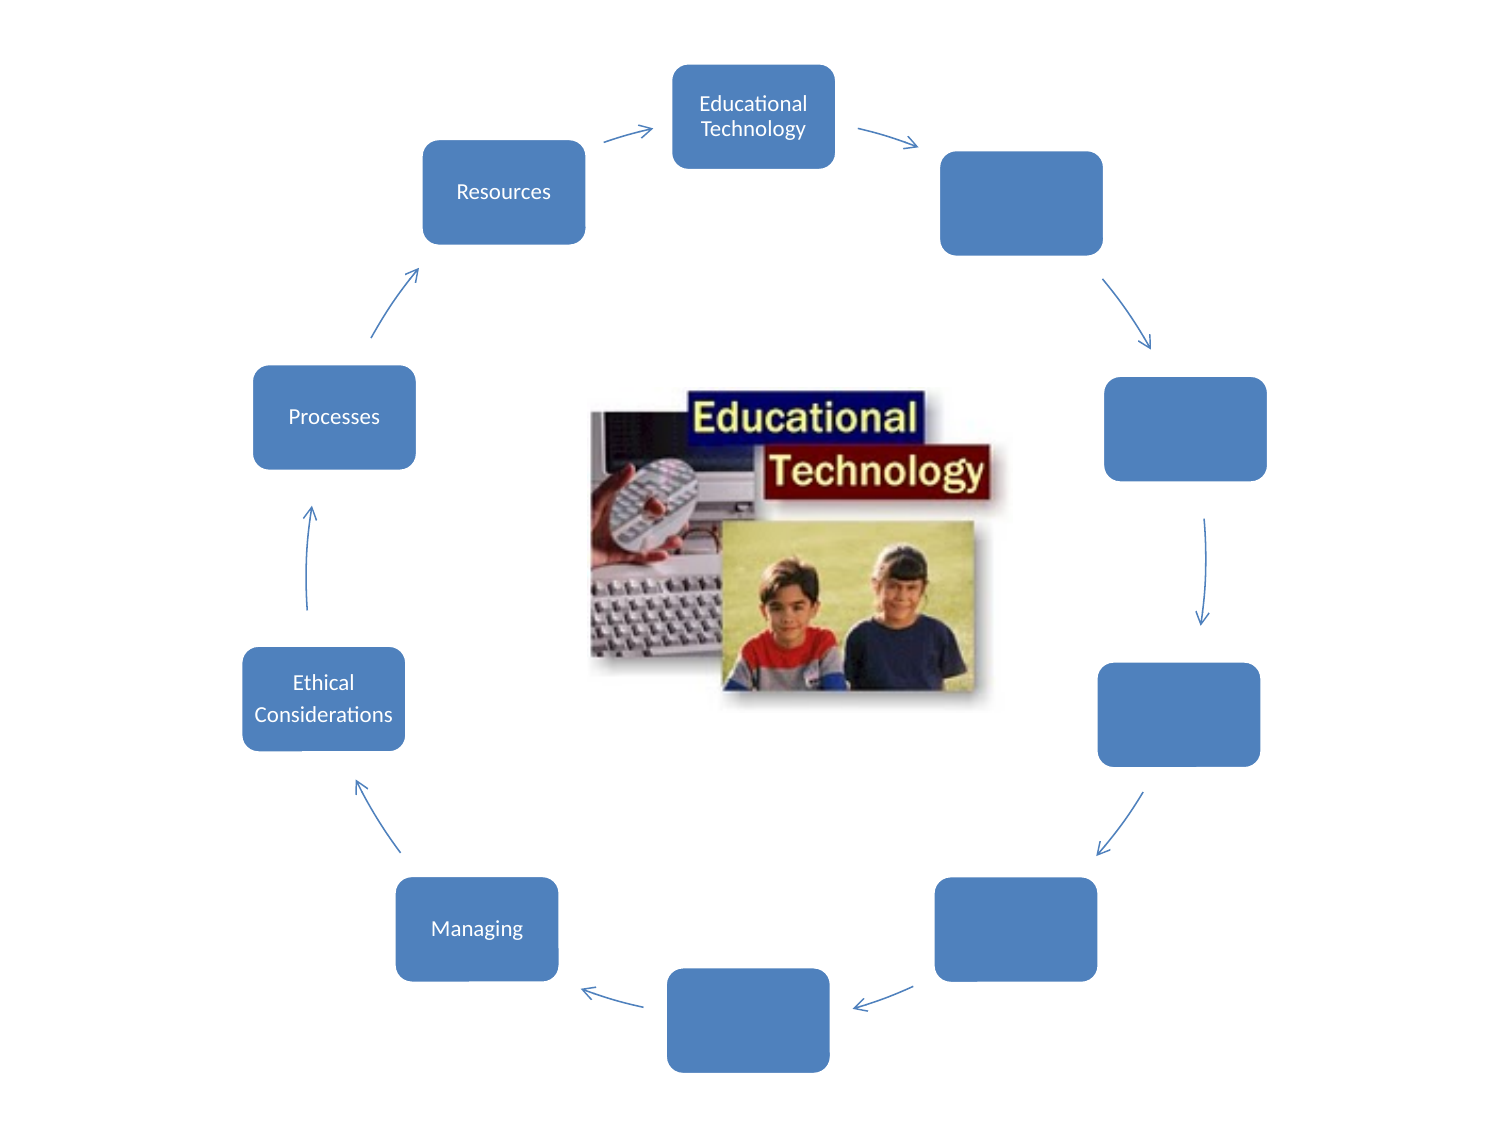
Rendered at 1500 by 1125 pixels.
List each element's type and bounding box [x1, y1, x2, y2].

text_box [74, 62, 1438, 1076]
